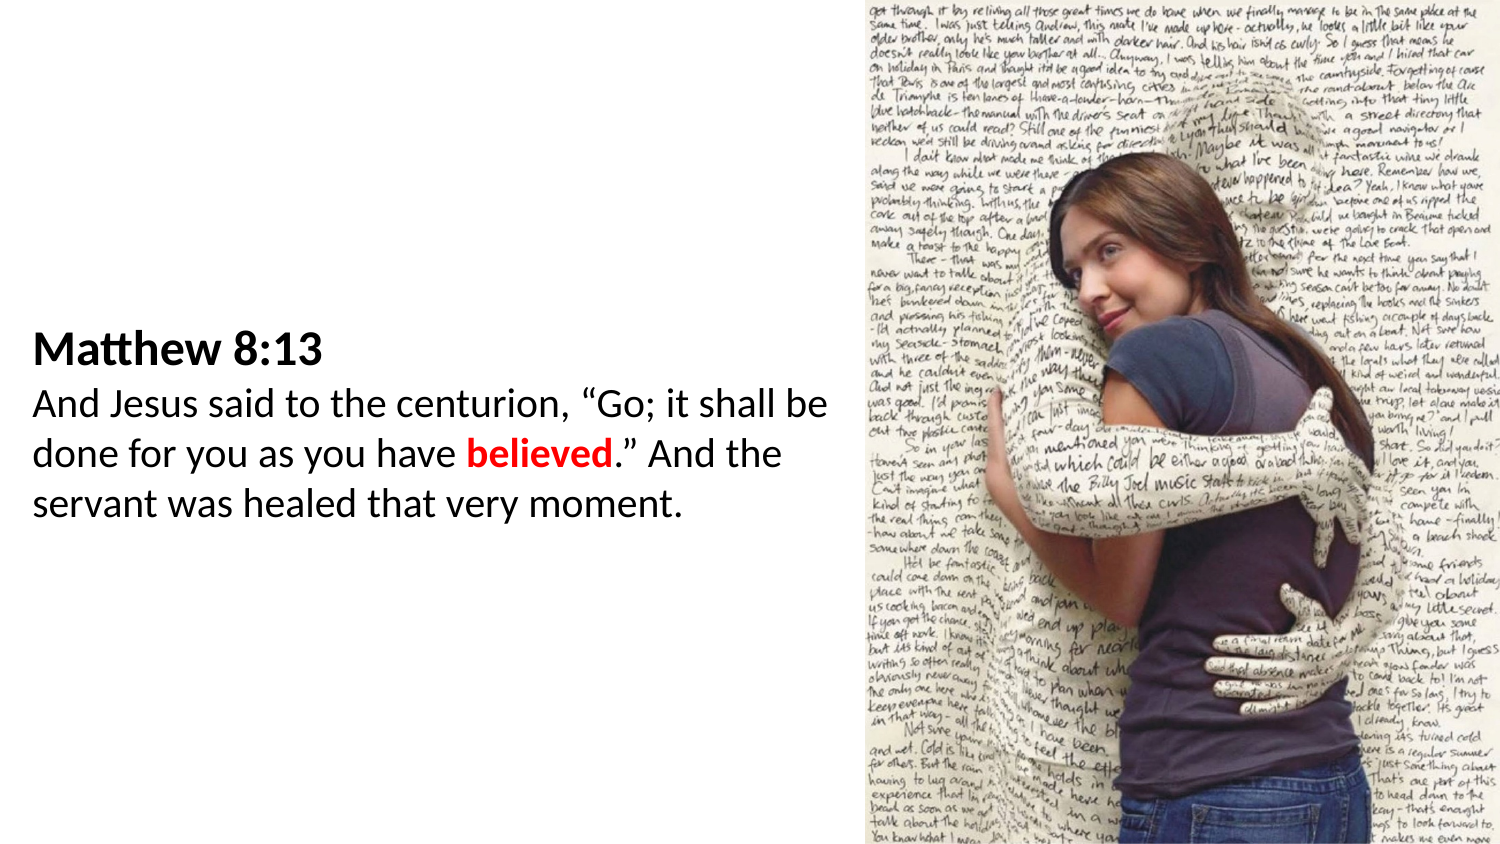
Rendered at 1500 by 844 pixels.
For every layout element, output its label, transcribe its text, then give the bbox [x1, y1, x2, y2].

text_box Matthew 8:13 And Jesus said to the centurion, “Go; it shall be done for you as you have believed.” And the servant was healed that very moment. [17, 308, 859, 534]
picture [864, 0, 1500, 844]
